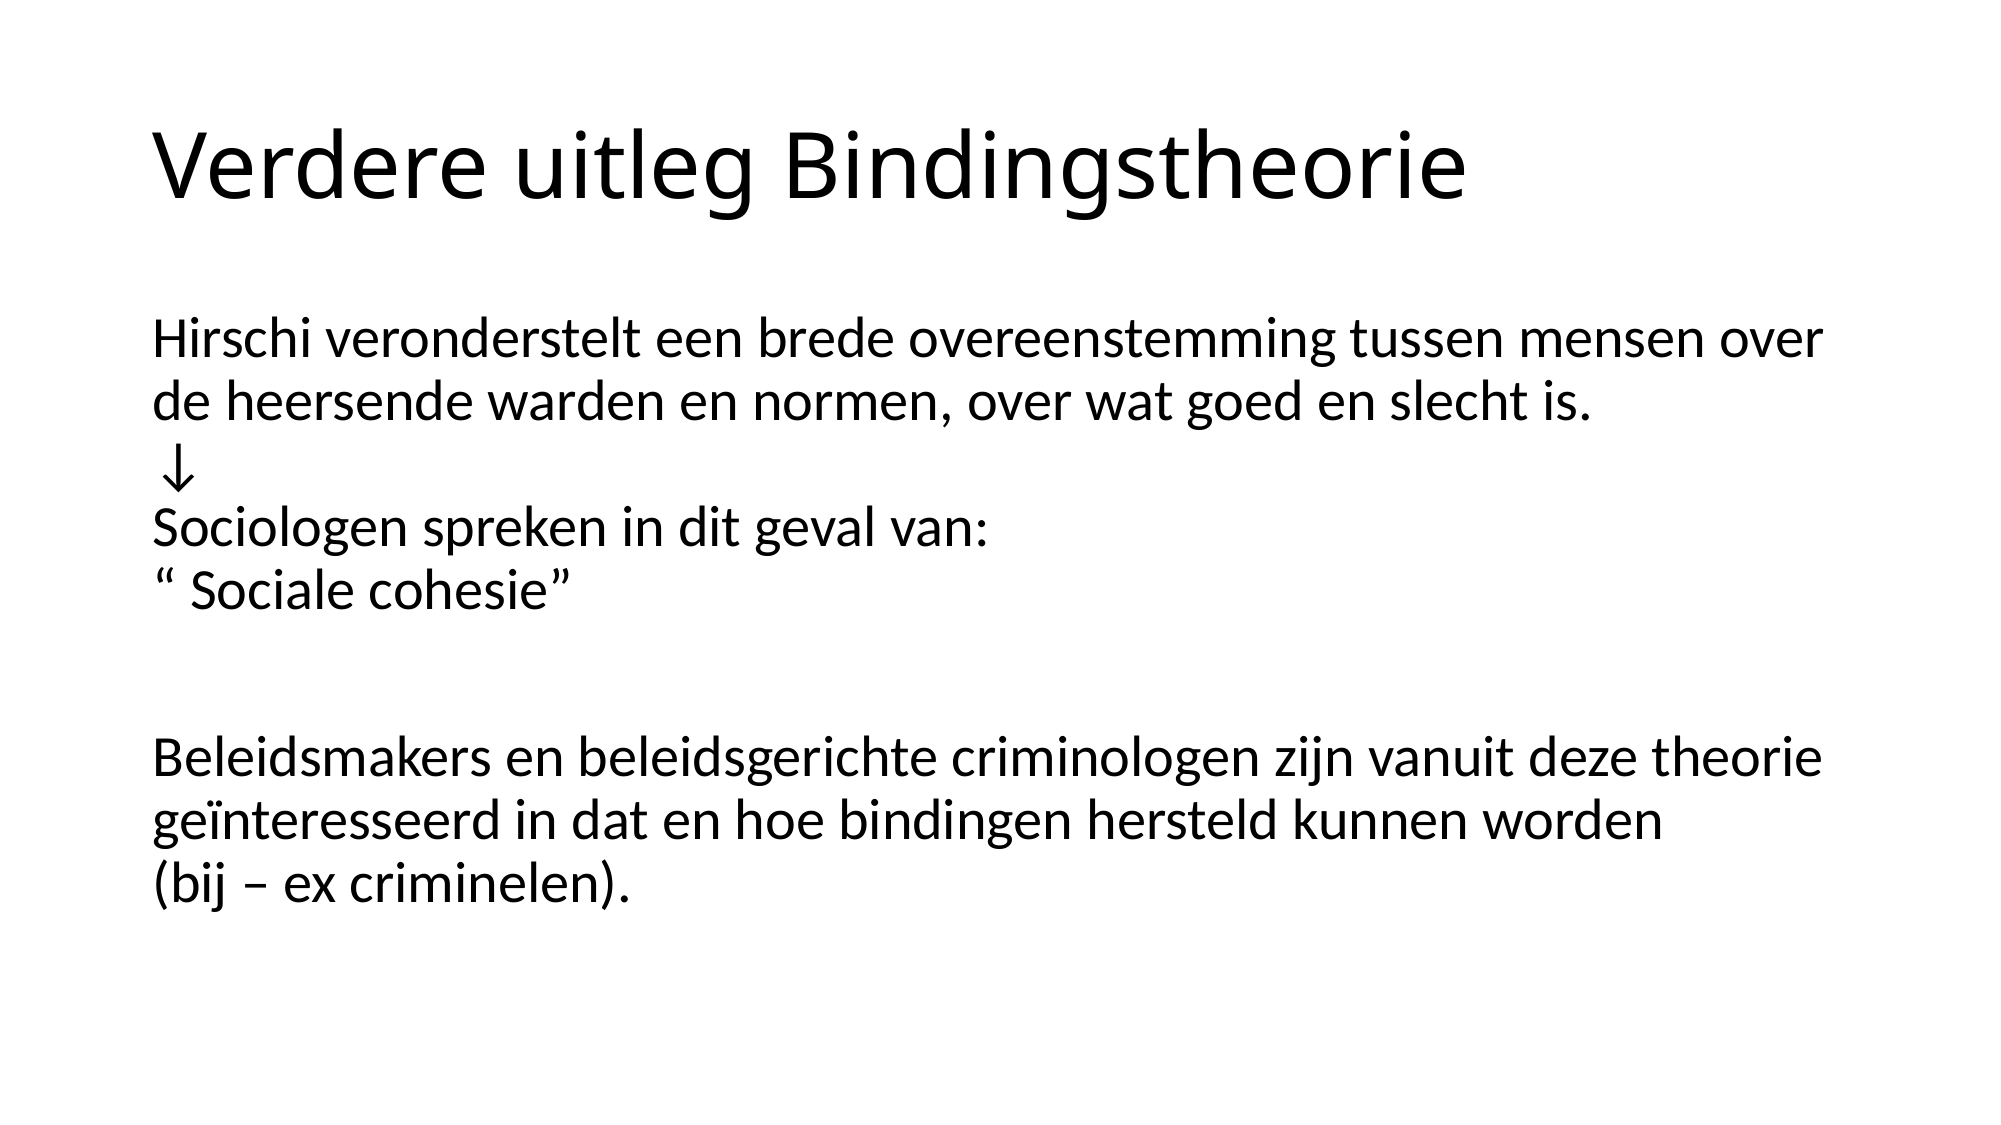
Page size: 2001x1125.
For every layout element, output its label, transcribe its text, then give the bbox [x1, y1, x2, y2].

list Hirschi veronderstelt een brede overeenstemming tussen mensen over de heersende warden en normen, over wat goed en slecht is. ↓ Sociologen spreken in dit geval van: “ Sociale cohesie” Beleidsmakers en beleidsgerichte criminologen zijn vanuit deze theorie geïnteresseerd in dat en hoe bindingen hersteld kunnen worden (bij – ex criminelen). [137, 299, 1863, 1014]
title Verdere uitleg Bindingstheorie [137, 59, 1863, 278]
